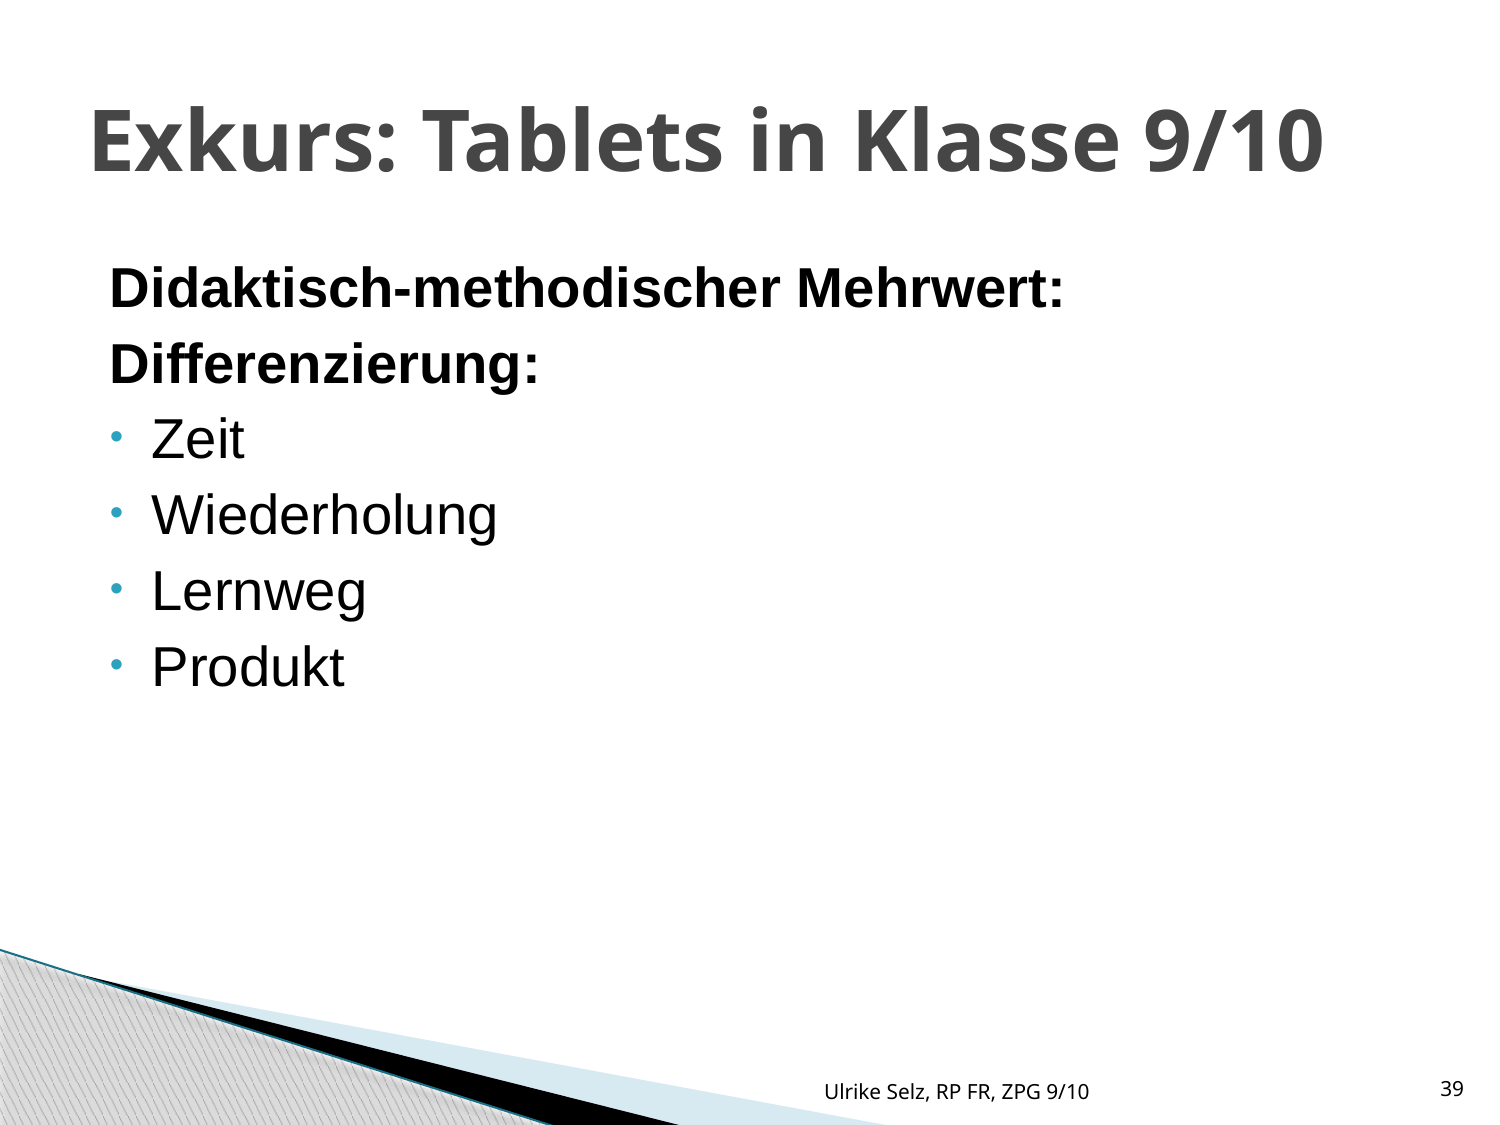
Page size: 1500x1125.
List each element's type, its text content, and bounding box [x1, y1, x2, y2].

title Exkurs: Tablets in Klasse 9/10 [72, 43, 1423, 232]
list Didaktisch-methodischer Mehrwert: Differenzierung: Zeit Wiederholung Lernweg Produkt [76, 243, 1428, 987]
text_box Ulrike Selz, RP FR, ZPG 9/10 [718, 1051, 1105, 1112]
slide_number 39 [1418, 1051, 1479, 1112]
